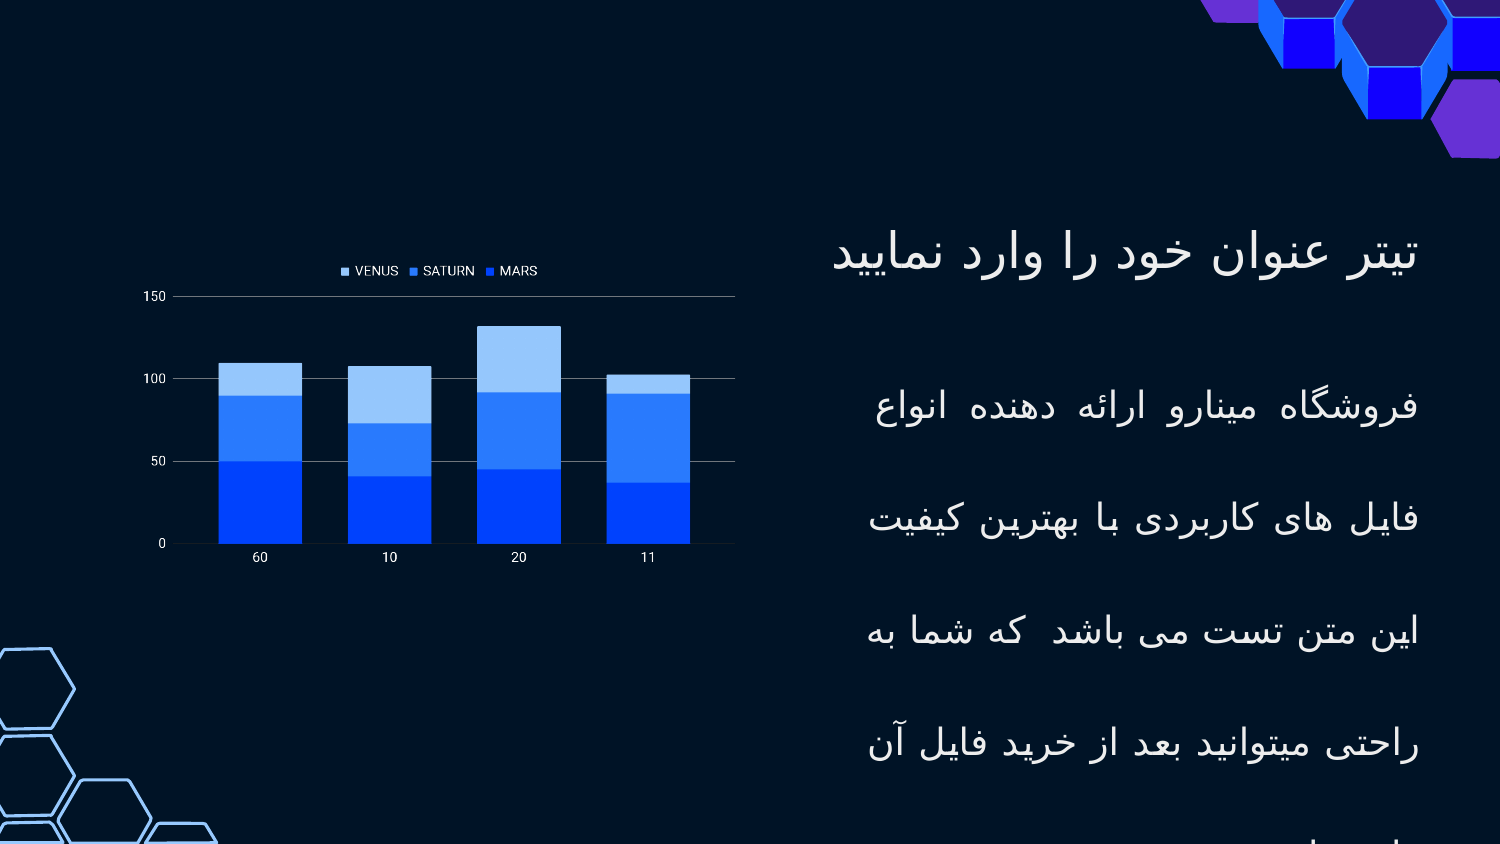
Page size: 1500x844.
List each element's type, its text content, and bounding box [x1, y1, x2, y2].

text_box تیتر عنوان خود را وارد نمایید [668, 210, 1435, 286]
picture [126, 248, 752, 581]
text_box فروشگاه مینارو ارائه دهنده انواع فایل های کاربردی با بهترین کیفیت این متن تست می باشد که شما به راحتی میتوانید بعد از خرید فایل آن را به راحتی تغییر دهید. [850, 305, 1435, 844]
